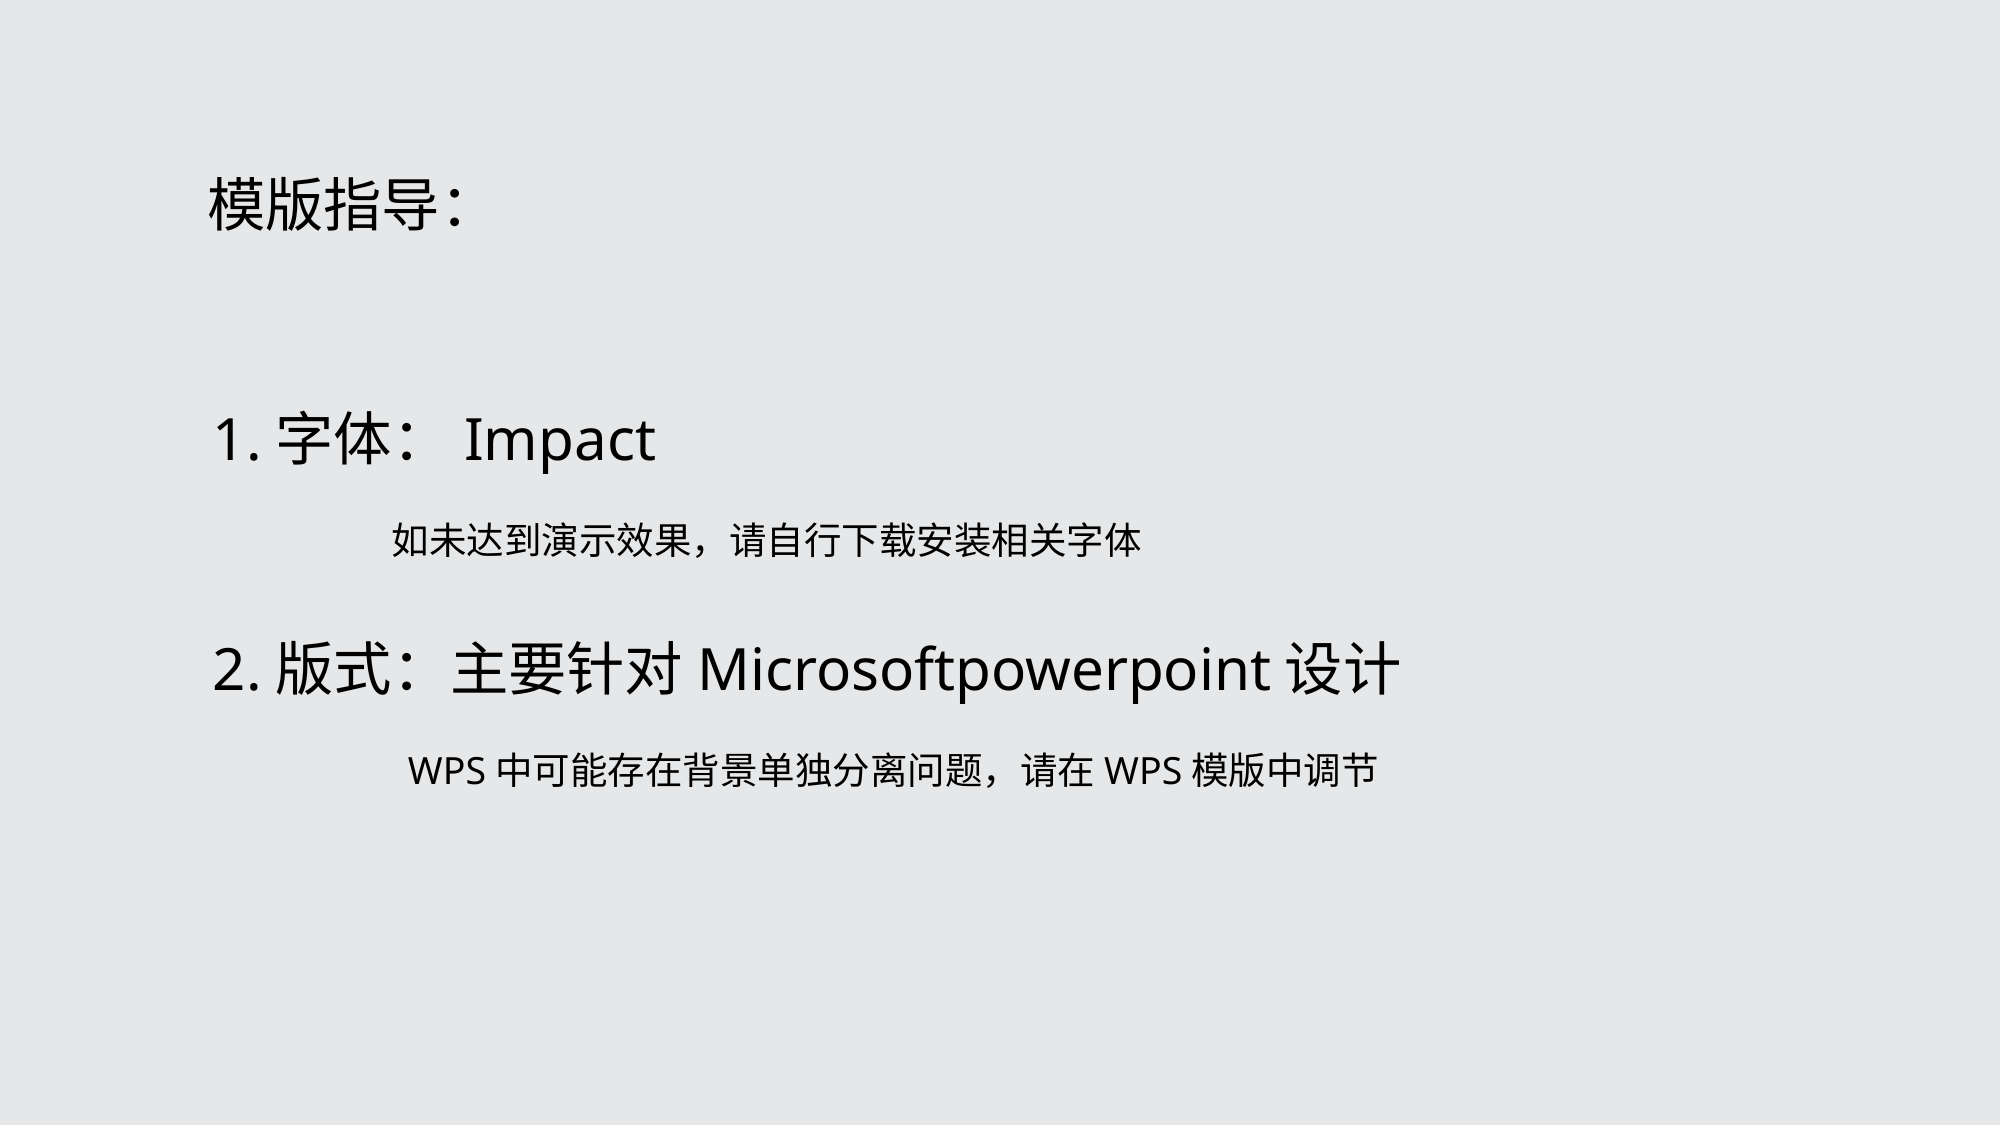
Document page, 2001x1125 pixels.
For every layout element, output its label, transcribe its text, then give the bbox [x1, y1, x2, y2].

text_box 模版指导： [192, 160, 514, 246]
text_box 1.字体：Impact 如未达到演示效果，请自行下载安装相关字体 2.版式：主要针对Microsoftpowerpoint设计 WPS中可能存在背景单独分离问题，请在WPS模版中调节 [198, 324, 1417, 800]
